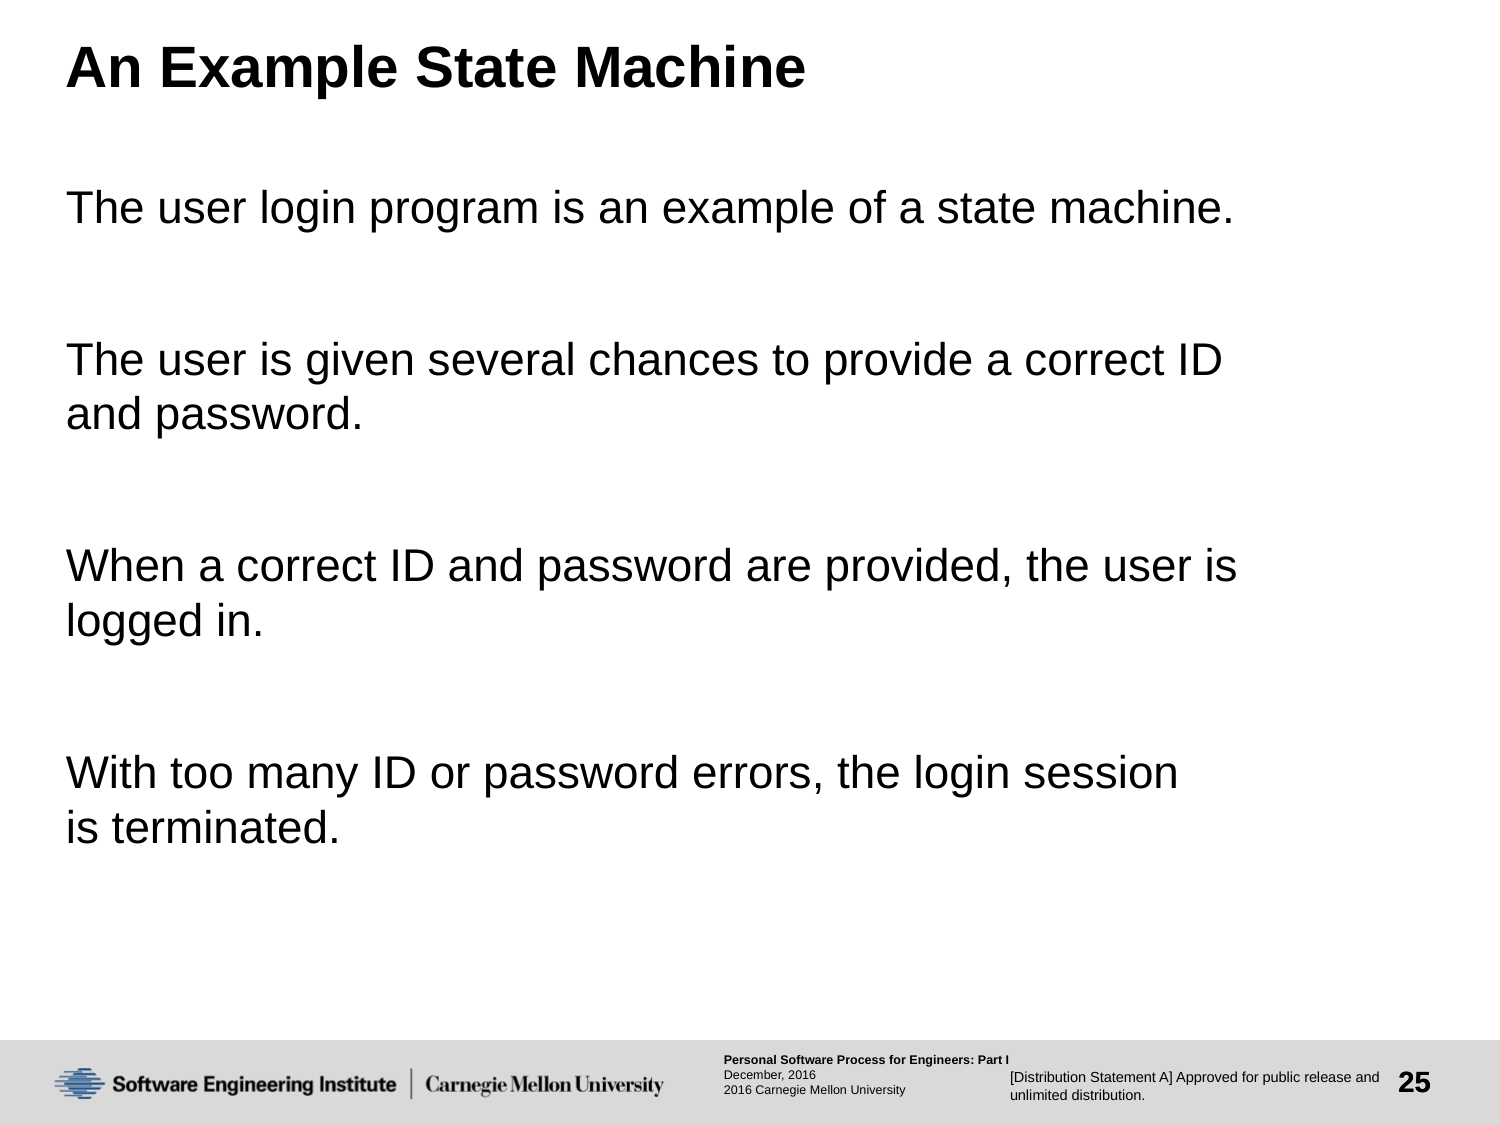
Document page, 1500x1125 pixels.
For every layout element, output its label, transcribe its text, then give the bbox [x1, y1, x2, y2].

list The user login program is an example of a state machine. The user is given several chances to provide a correct ID and password. When a correct ID and password are provided, the user is logged in. With too many ID or password errors, the login session is terminated. [65, 177, 1431, 1000]
title An Example State Machine [65, 37, 1313, 148]
picture [46, 1061, 673, 1104]
